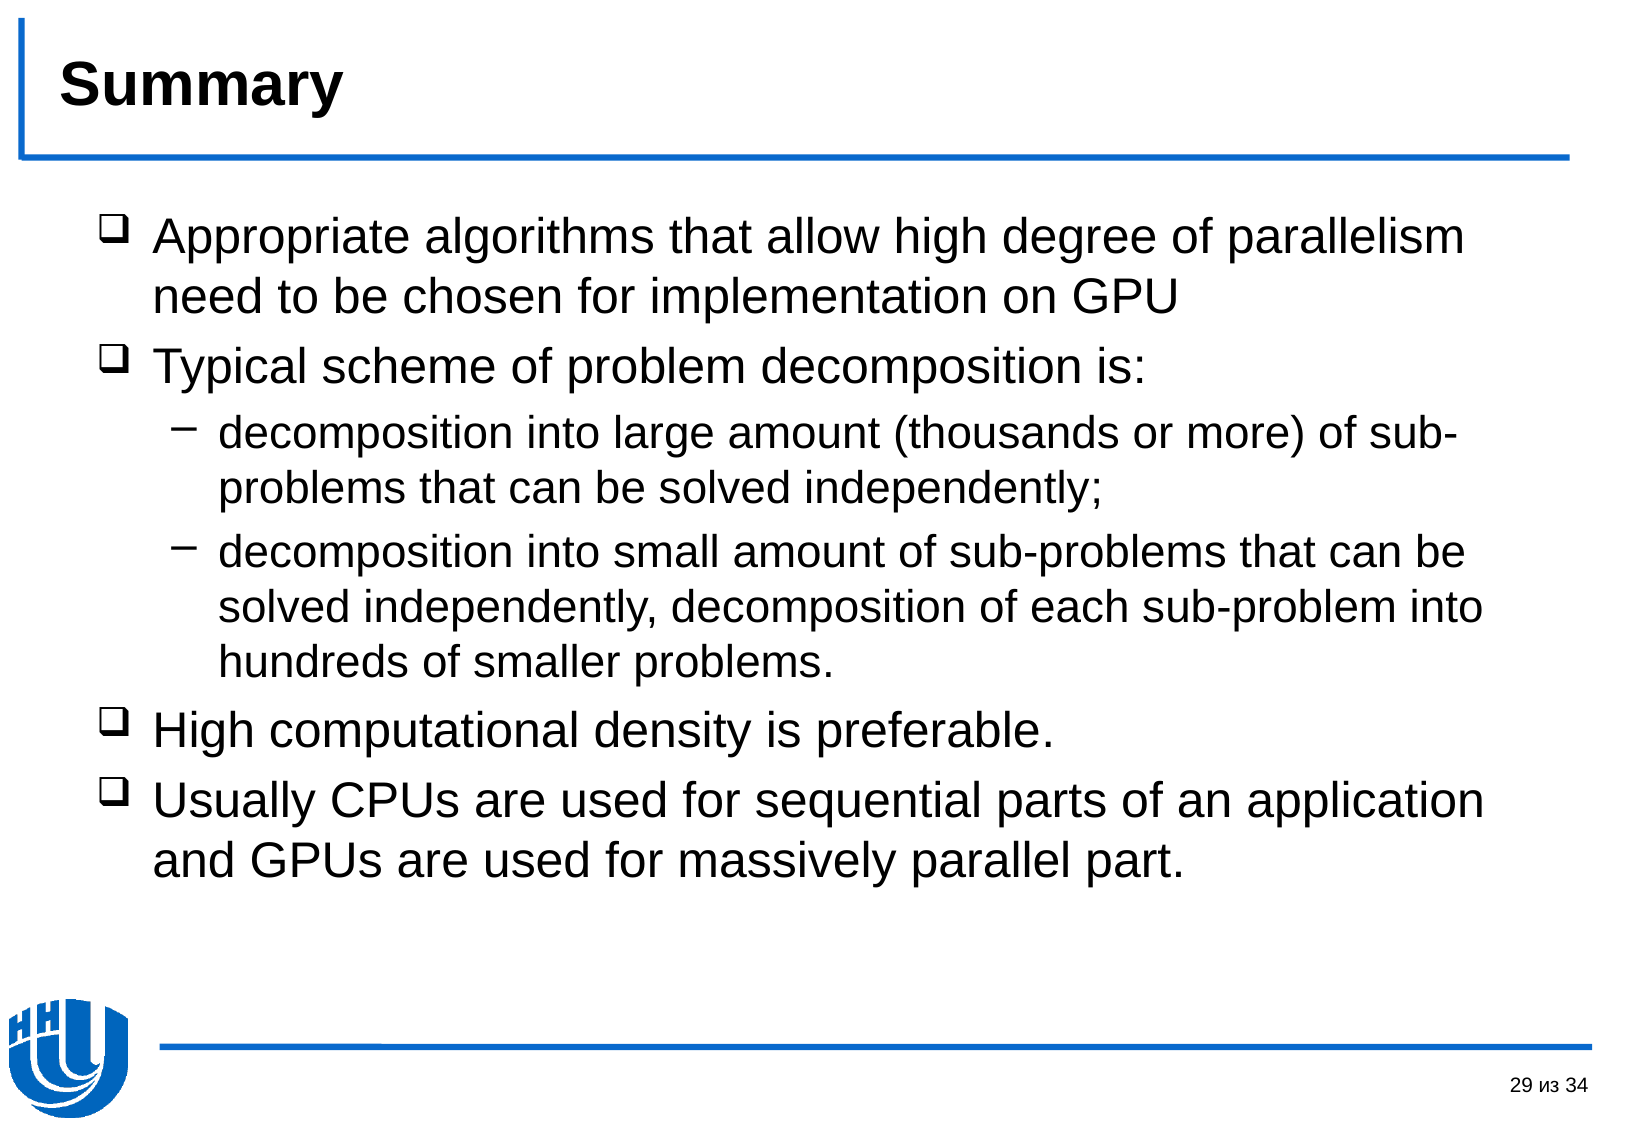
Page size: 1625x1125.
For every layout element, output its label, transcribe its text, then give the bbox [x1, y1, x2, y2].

list Appropriate algorithms that allow high degree of parallelism need to be chosen for implementation on GPU Typical scheme of problem decomposition is: decomposition into large amount (thousands or more) of sub-problems that can be solved independently; decomposition into small amount of sub-problems that can be solved independently, decomposition of each sub-problem into hundreds of smaller problems. High computational density is preferable. Usually CPUs are used for sequential parts of an application and GPUs are used for massively parallel part. [81, 196, 1543, 1012]
picture [9, 999, 128, 1118]
title Summary [44, 34, 1535, 127]
slide_number 29 [1449, 1051, 1604, 1125]
